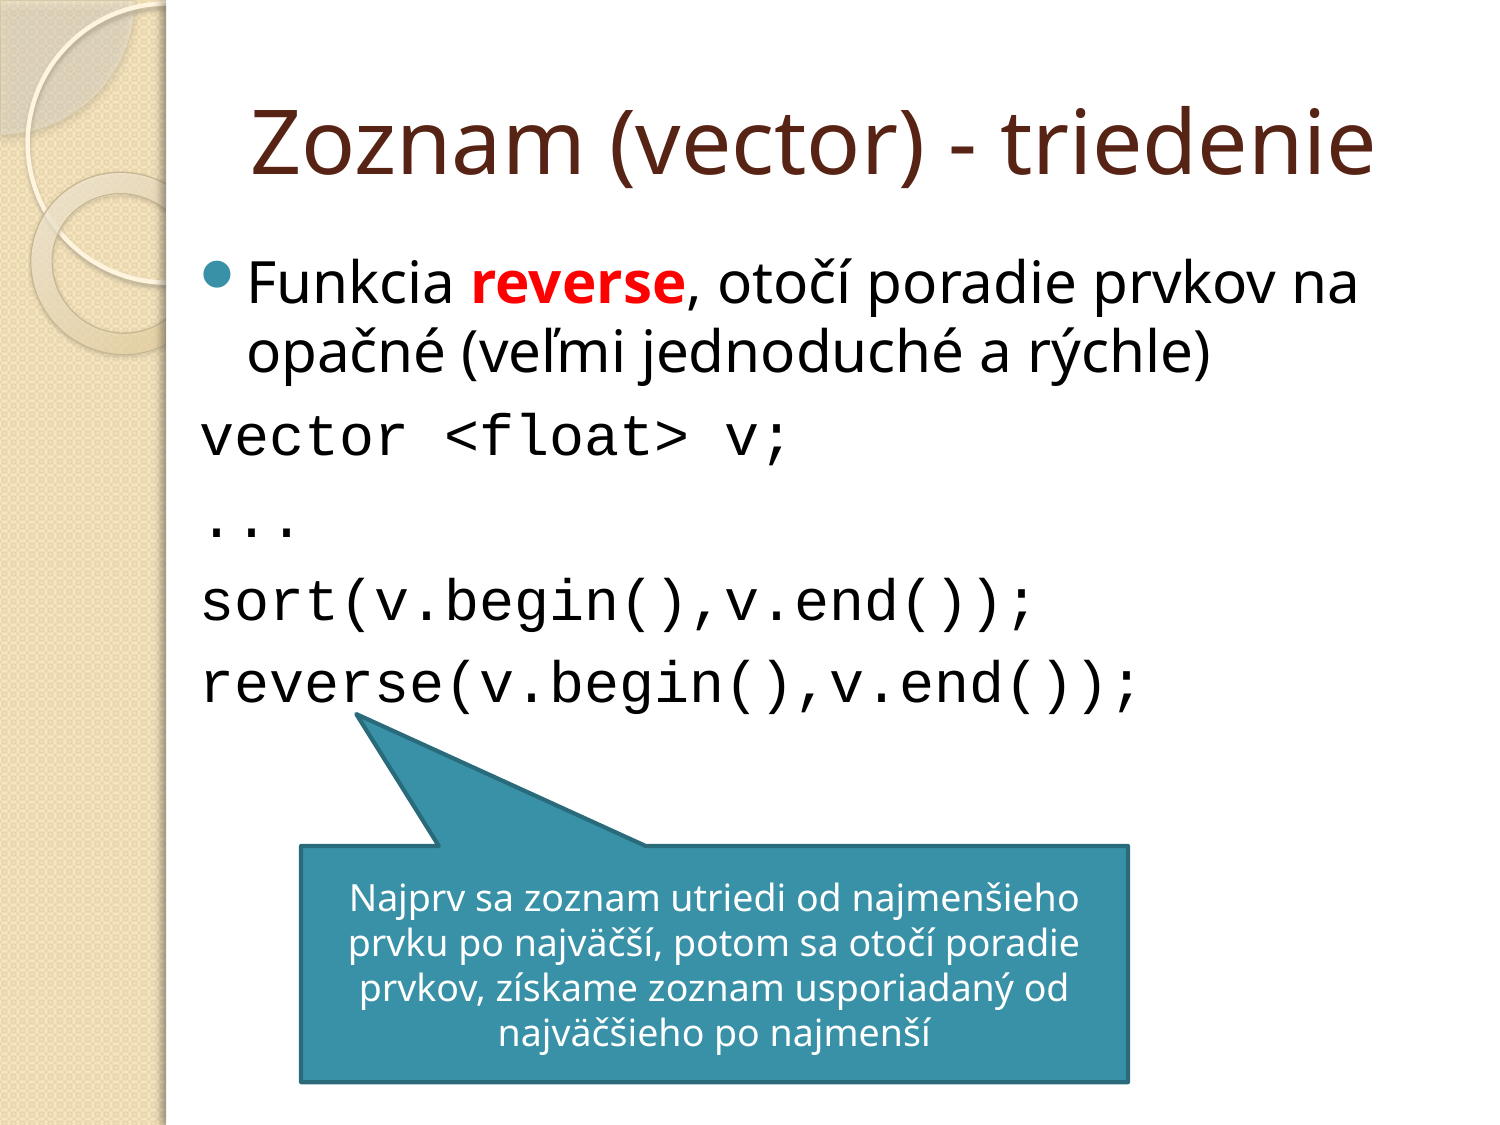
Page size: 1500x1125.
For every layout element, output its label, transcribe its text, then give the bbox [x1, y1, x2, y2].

list Funkcia reverse, otočí poradie prvkov na opačné (veľmi jednoduché a rýchle) vector <float> v; ... sort(v.begin(),v.end()); reverse(v.begin(),v.end()); [171, 237, 1500, 1125]
text_box Najprv sa zoznam utriedi od najmenšieho prvku po najväčší, potom sa otočí poradie prvkov, získame zoznam usporiadaný od najväčšieho po najmenší [298, 712, 1131, 1085]
title Zoznam (vector) - triedenie [235, 45, 1466, 233]
